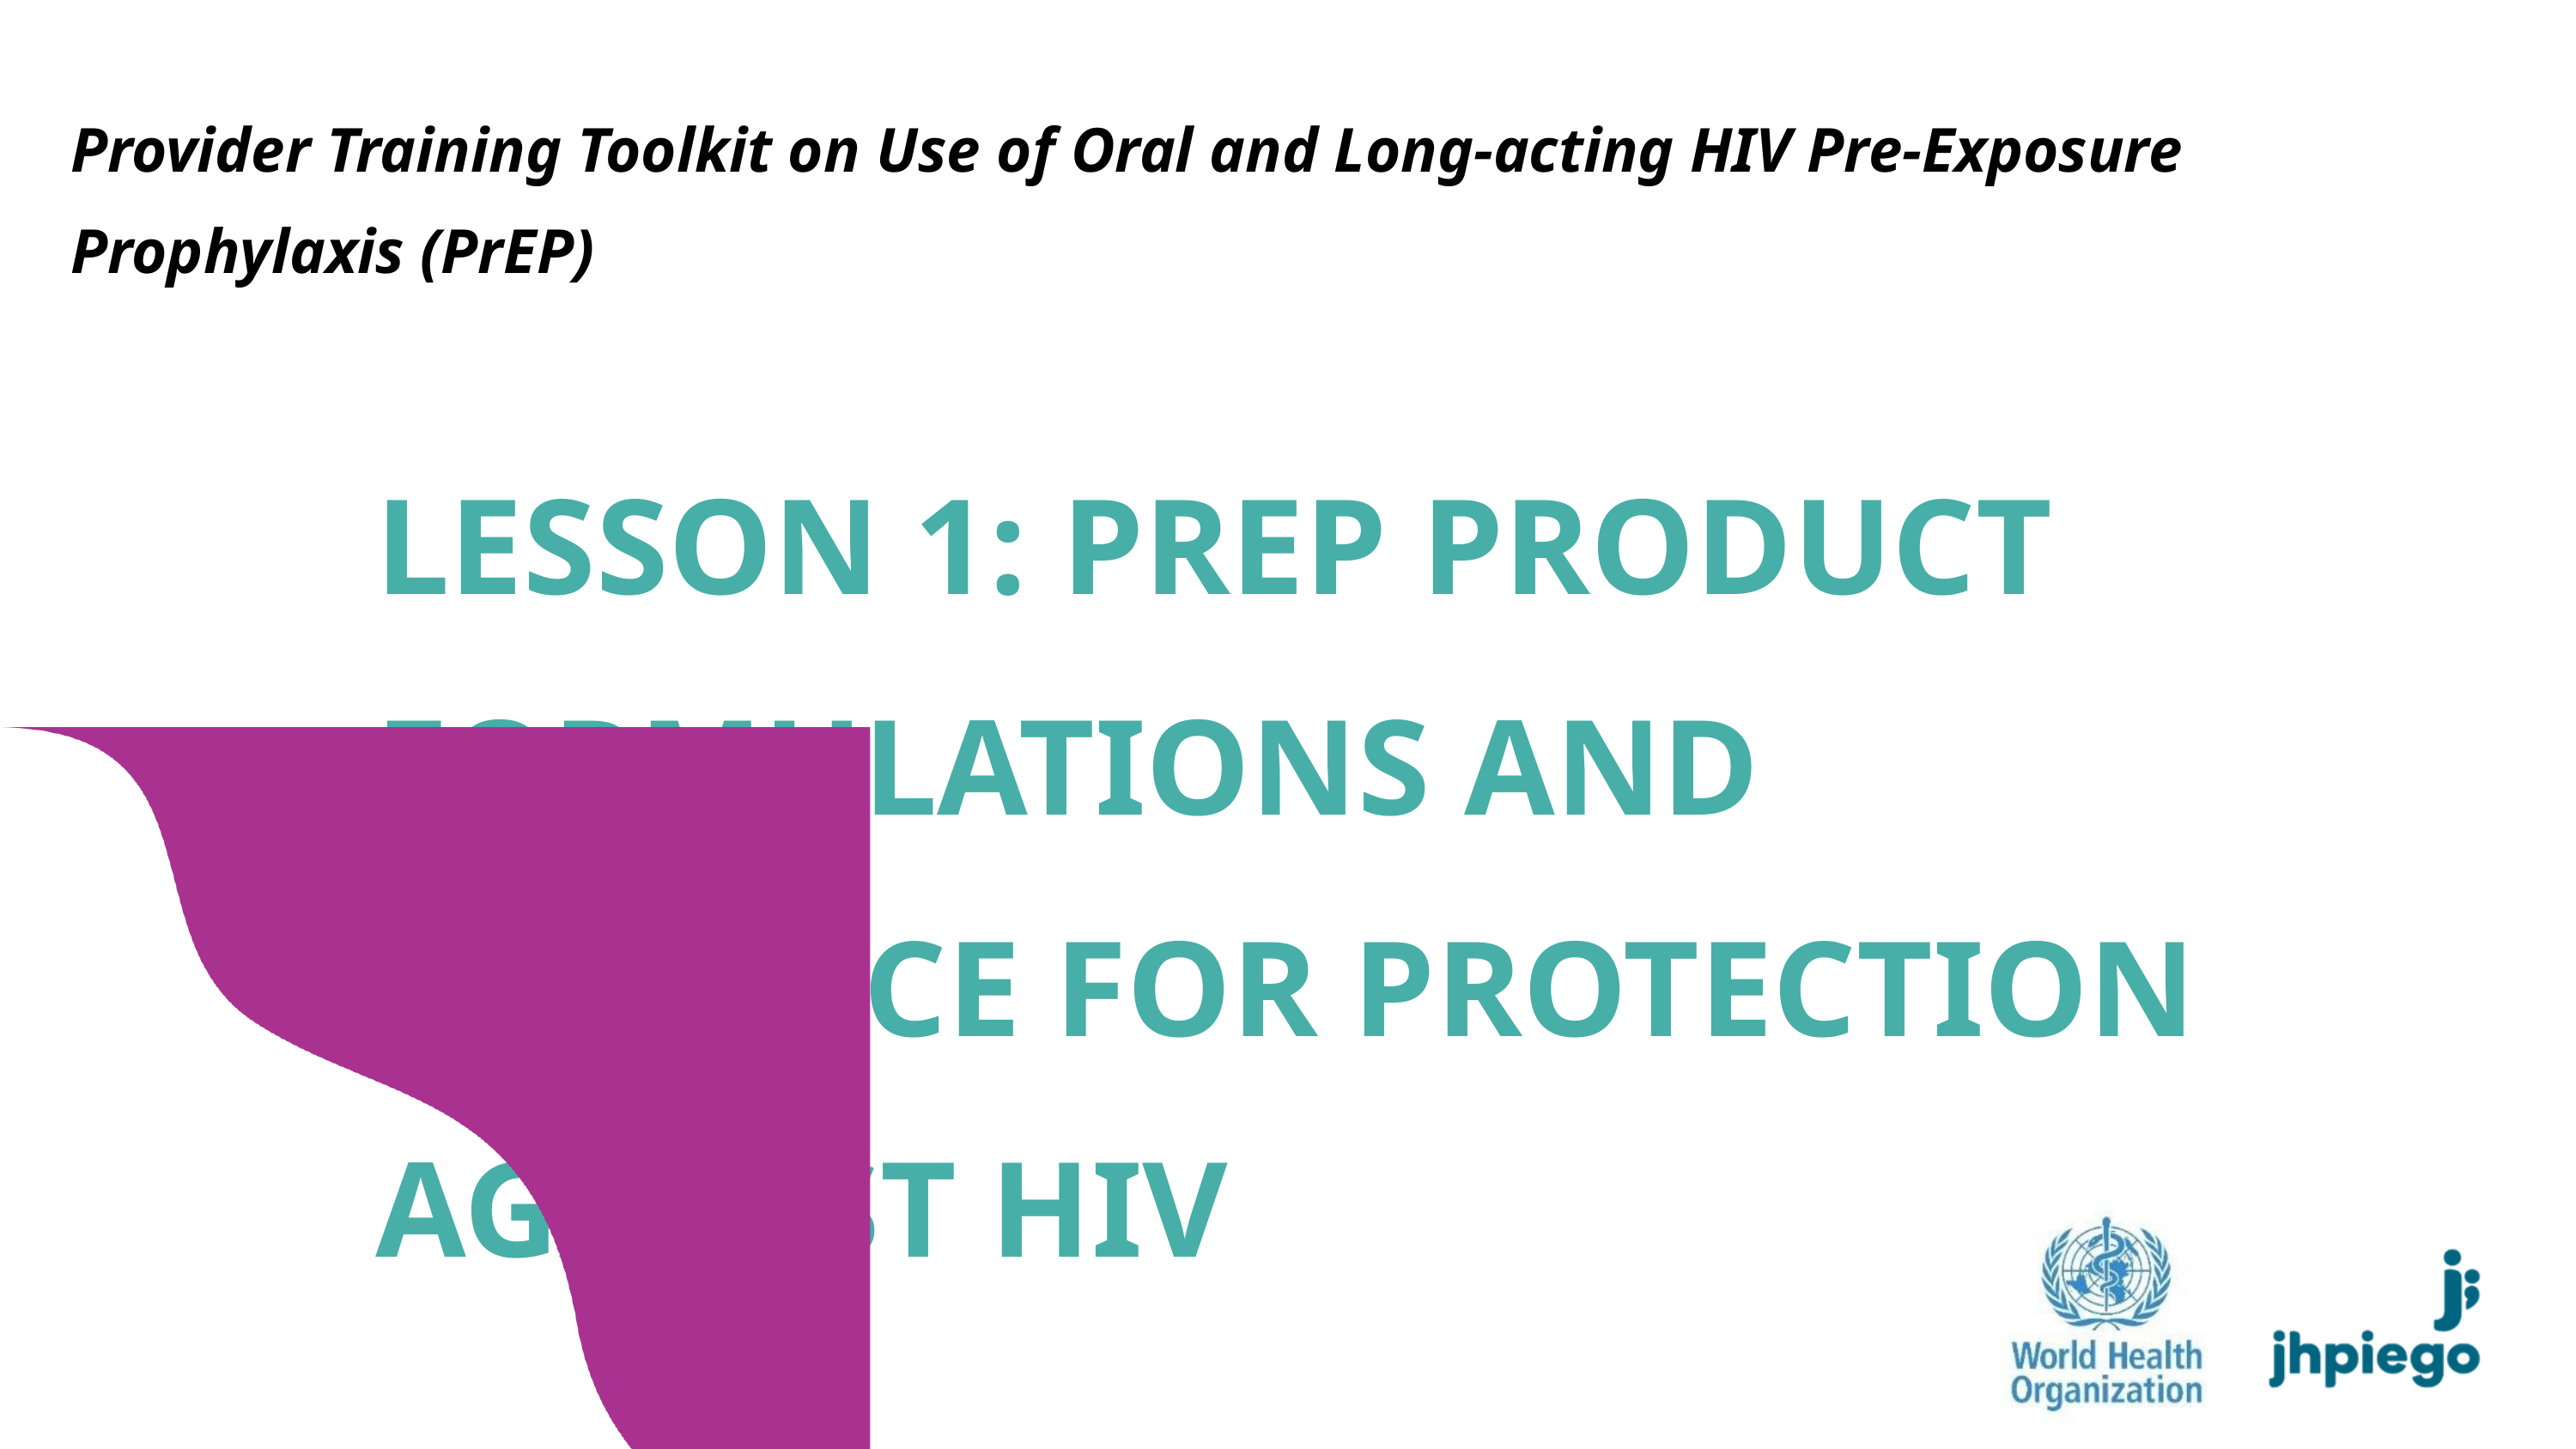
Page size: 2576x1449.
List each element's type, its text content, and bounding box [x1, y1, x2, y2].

text_box LESSON 1: PREP PRODUCT FORMULATIONS AND EVIDENCE FOR PROTECTION AGAINST HIV [375, 399, 2432, 1284]
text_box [1910, 1117, 2560, 1449]
text_box [0, 727, 871, 1449]
text_box Provider Training Toolkit on Use of Oral and Long-acting HIV Pre-Exposure Prophylaxis (PrEP) [70, 82, 2432, 286]
